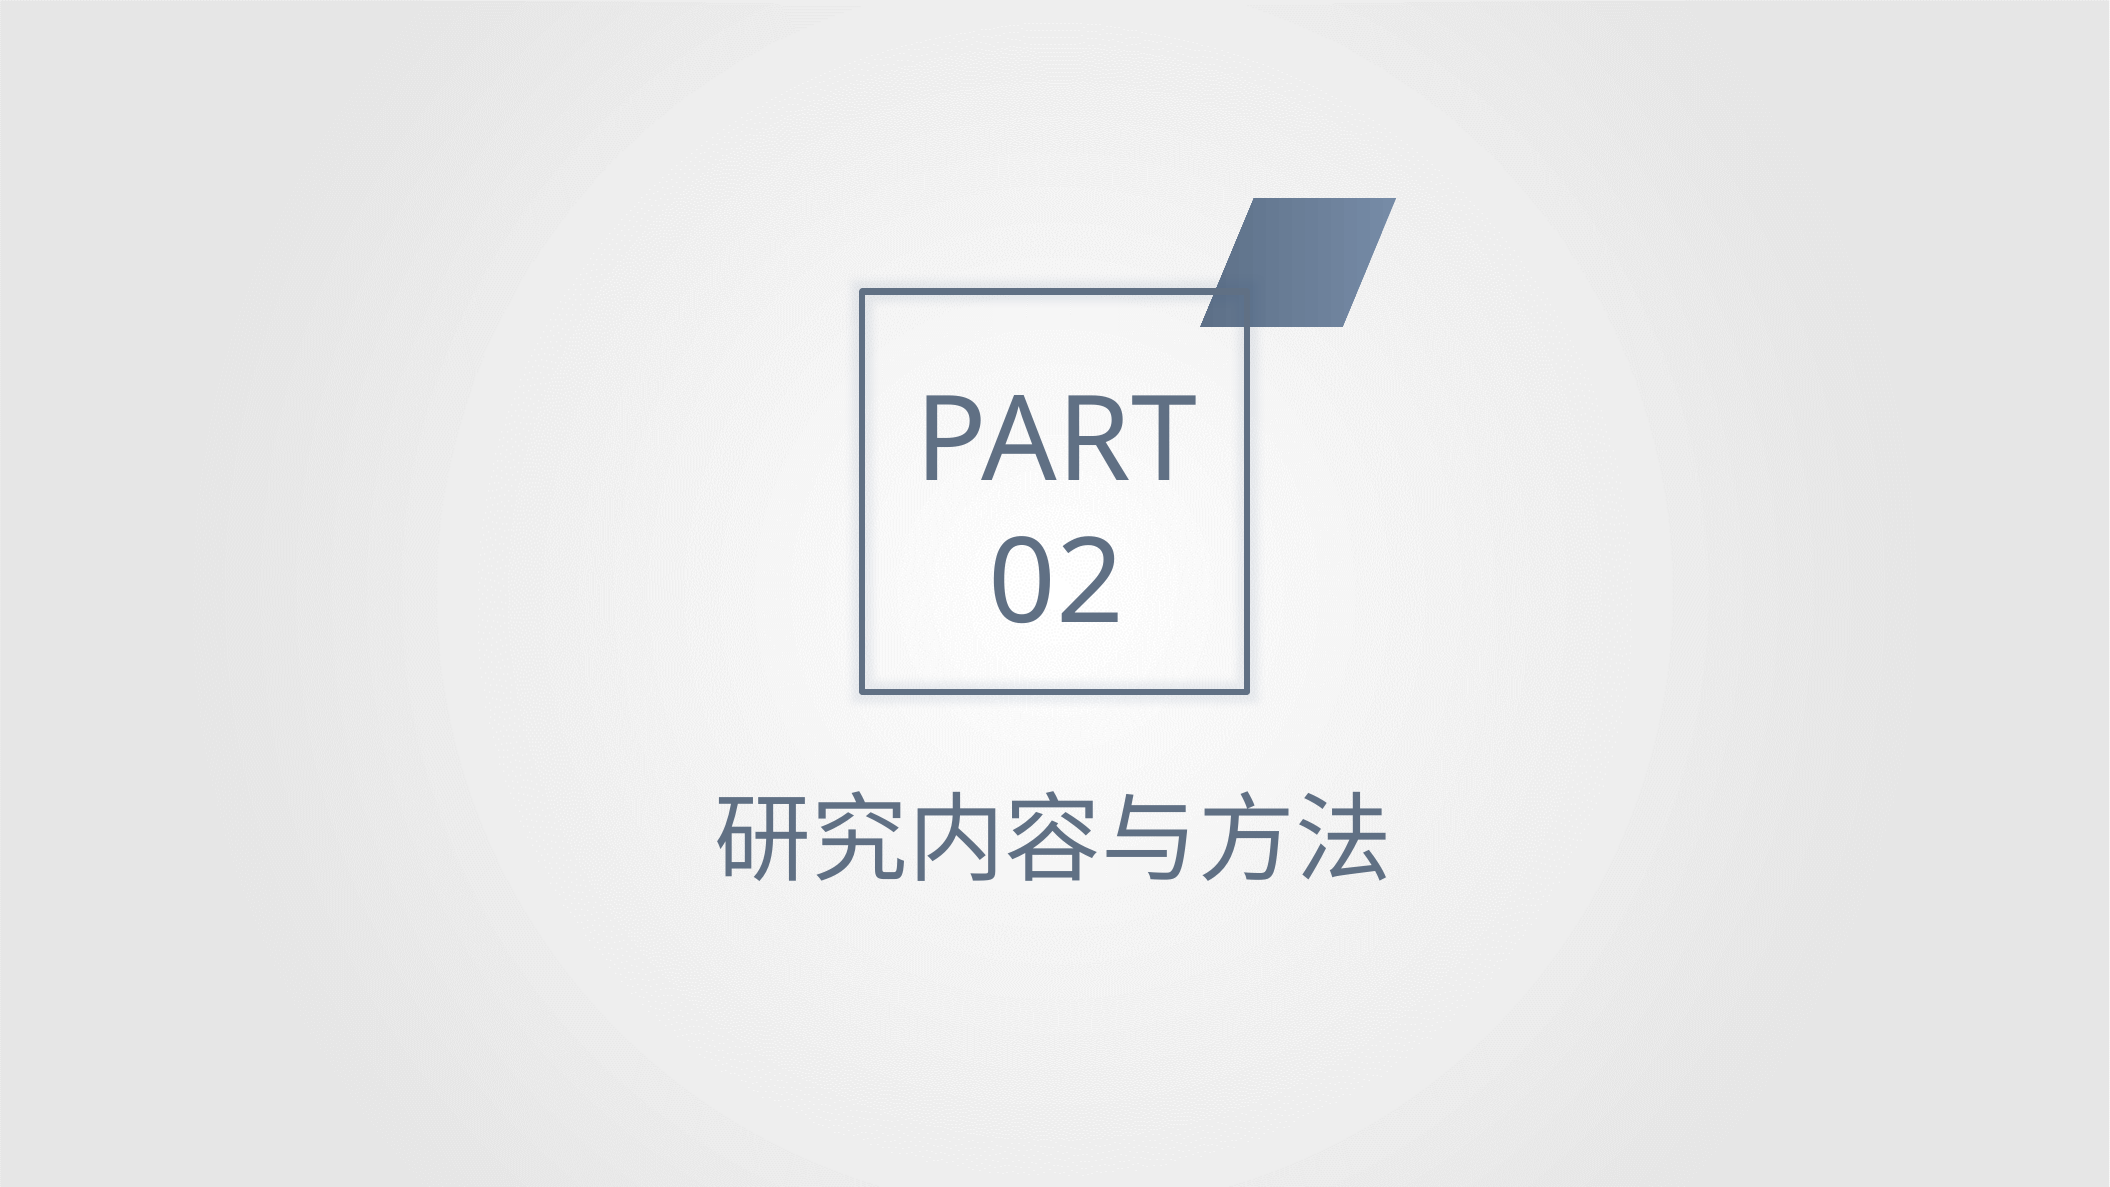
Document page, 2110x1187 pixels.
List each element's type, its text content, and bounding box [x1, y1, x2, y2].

text_box 研究内容与方法 [700, 769, 1407, 901]
picture [0, 0, 2110, 1187]
text_box [862, 291, 1247, 692]
text_box [1218, 198, 1397, 328]
